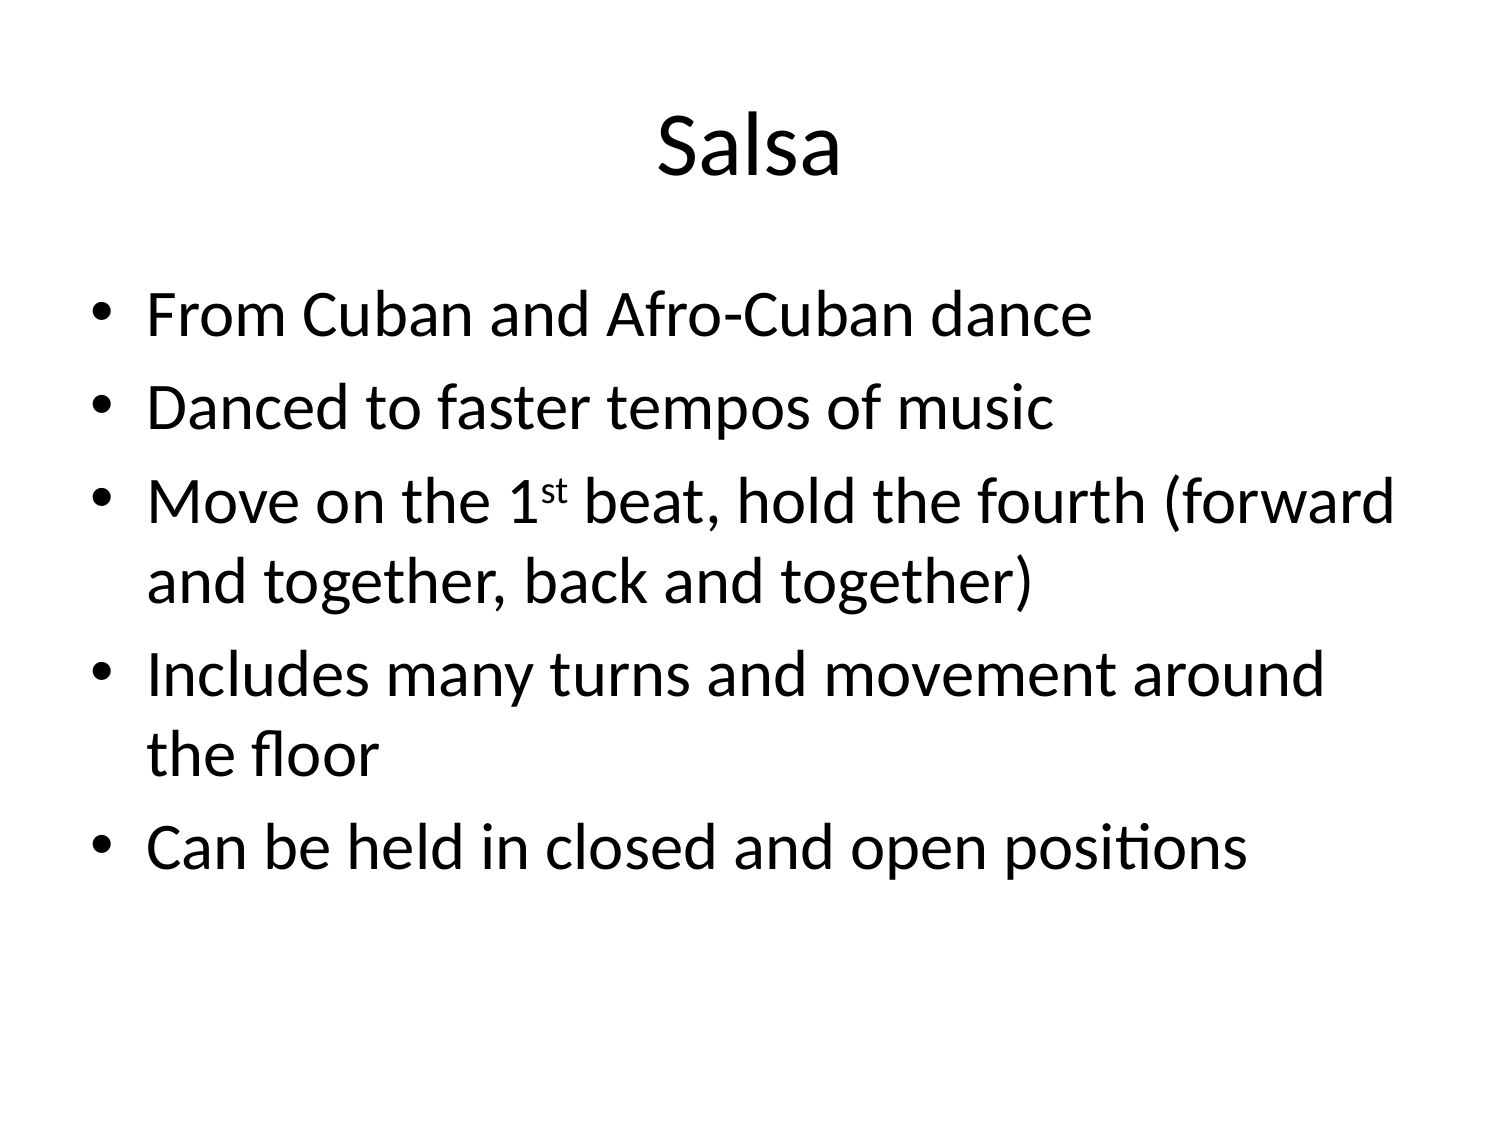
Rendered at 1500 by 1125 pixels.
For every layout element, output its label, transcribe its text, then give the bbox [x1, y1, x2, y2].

title Salsa [75, 45, 1425, 233]
list From Cuban and Afro-Cuban dance Danced to faster tempos of music Move on the 1st beat, hold the fourth (forward and together, back and together) Includes many turns and movement around the floor Can be held in closed and open positions [75, 262, 1425, 1005]
